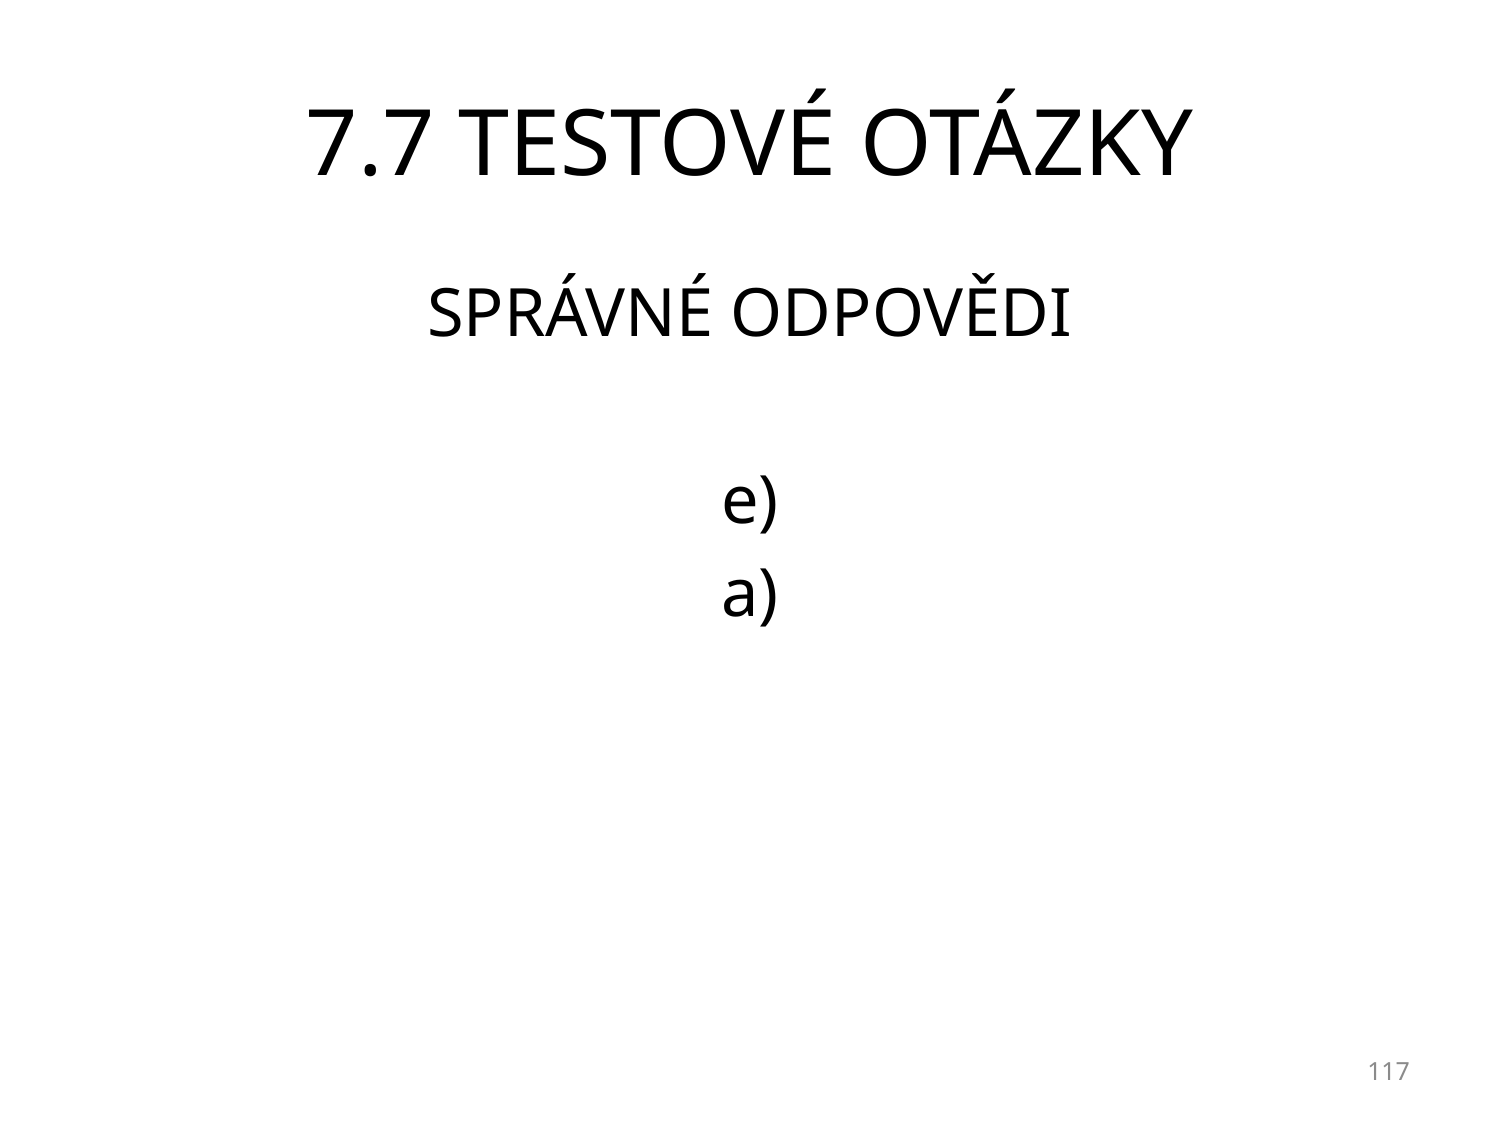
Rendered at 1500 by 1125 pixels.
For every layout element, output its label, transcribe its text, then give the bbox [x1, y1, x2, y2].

title 7.7 TESTOVÉ OTÁZKY [75, 45, 1425, 233]
list SPRÁVNÉ ODPOVĚDI e) a) [75, 262, 1425, 1005]
slide_number 117 [1074, 1042, 1425, 1103]
